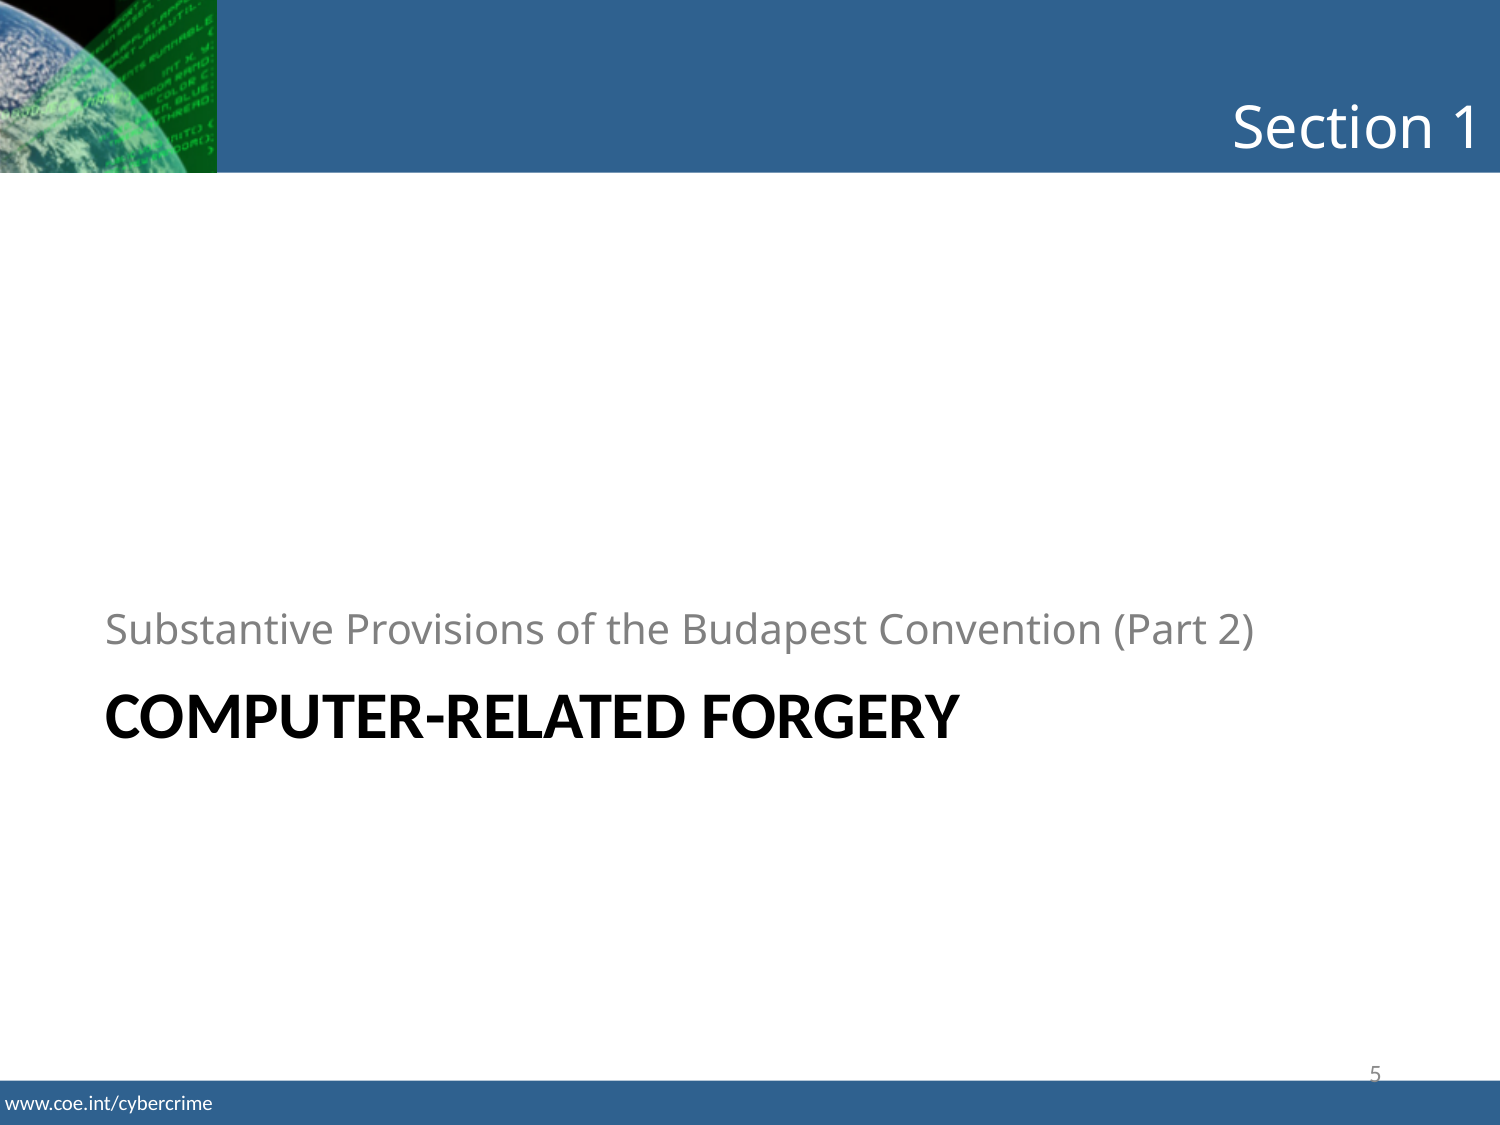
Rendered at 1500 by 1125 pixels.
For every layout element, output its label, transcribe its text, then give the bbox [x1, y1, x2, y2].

picture [0, 0, 217, 173]
list Section 1 [461, 0, 1500, 170]
list Substantive Provisions of the Budapest Convention (Part 2) [90, 601, 1385, 674]
slide_number 5 [1059, 1042, 1397, 1103]
title Computer-related forgery [90, 674, 1385, 920]
